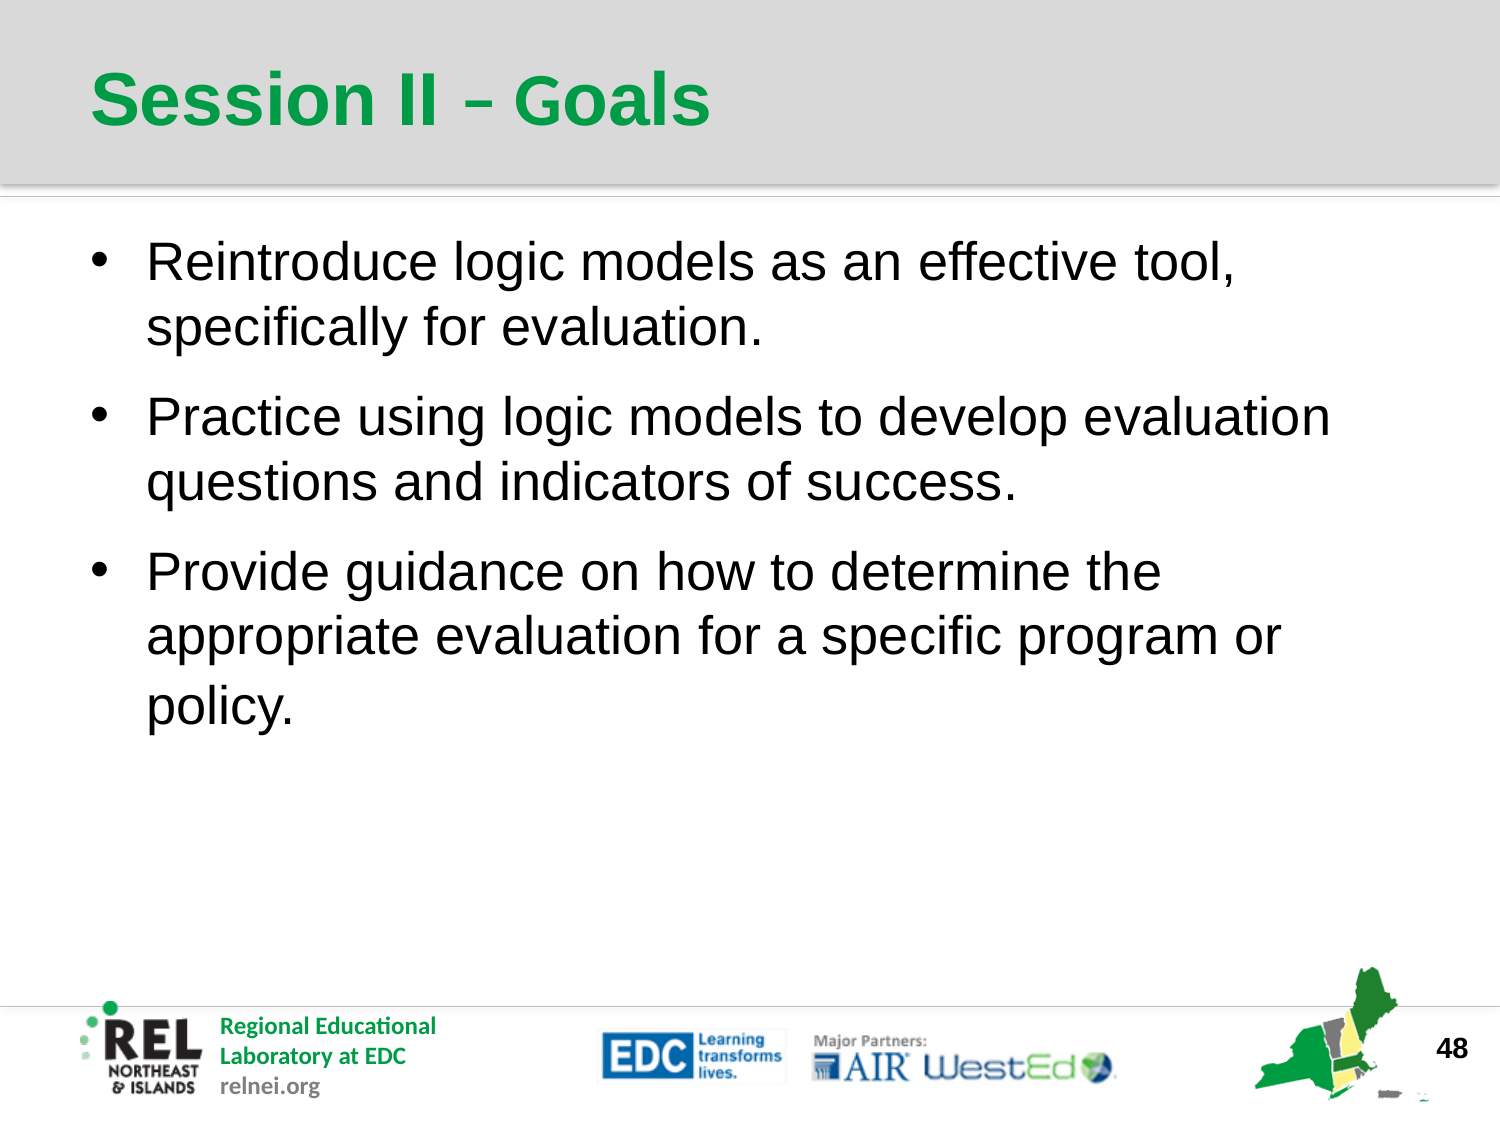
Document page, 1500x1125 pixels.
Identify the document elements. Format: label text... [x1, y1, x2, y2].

slide_number 48 [1392, 1017, 1484, 1077]
picture [594, 1028, 1138, 1091]
list Reintroduce logic models as an effective tool, specifically for evaluation. Practice using logic models to develop evaluation questions and indicators of success. Provide guidance on how to determine the appropriate evaluation for a specific program or policy. [75, 218, 1425, 938]
picture [1245, 964, 1442, 1103]
picture [80, 1001, 227, 1108]
title Session II – Goals [75, 25, 1425, 165]
